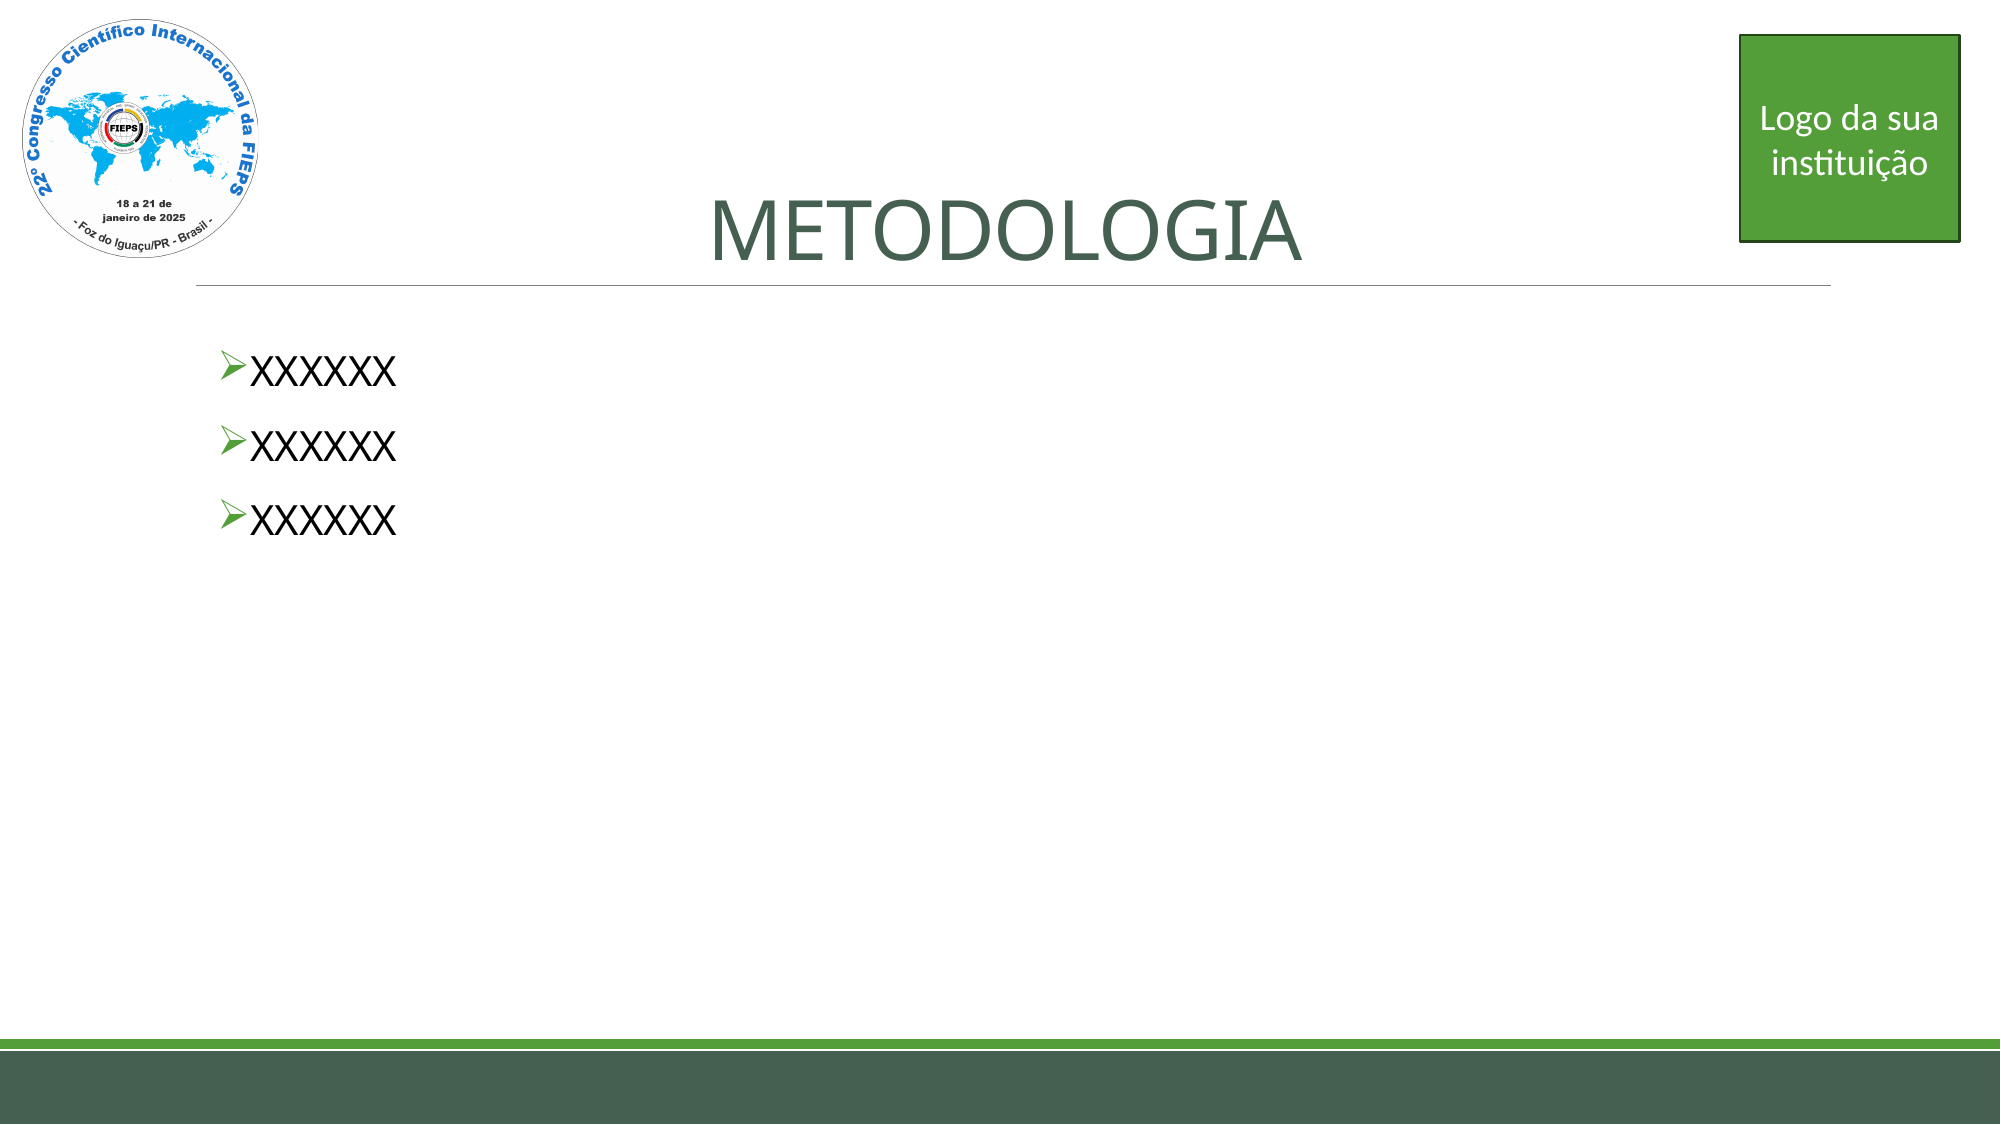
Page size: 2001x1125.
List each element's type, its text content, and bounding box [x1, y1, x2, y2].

text_box [0, 1049, 2000, 1125]
title METODOLOGIA [180, 47, 1830, 285]
text_box XXXXXX XXXXXX XXXXXX [202, 343, 1815, 983]
text_box Logo da sua instituição [1739, 34, 1961, 243]
text_box [22, 19, 259, 258]
